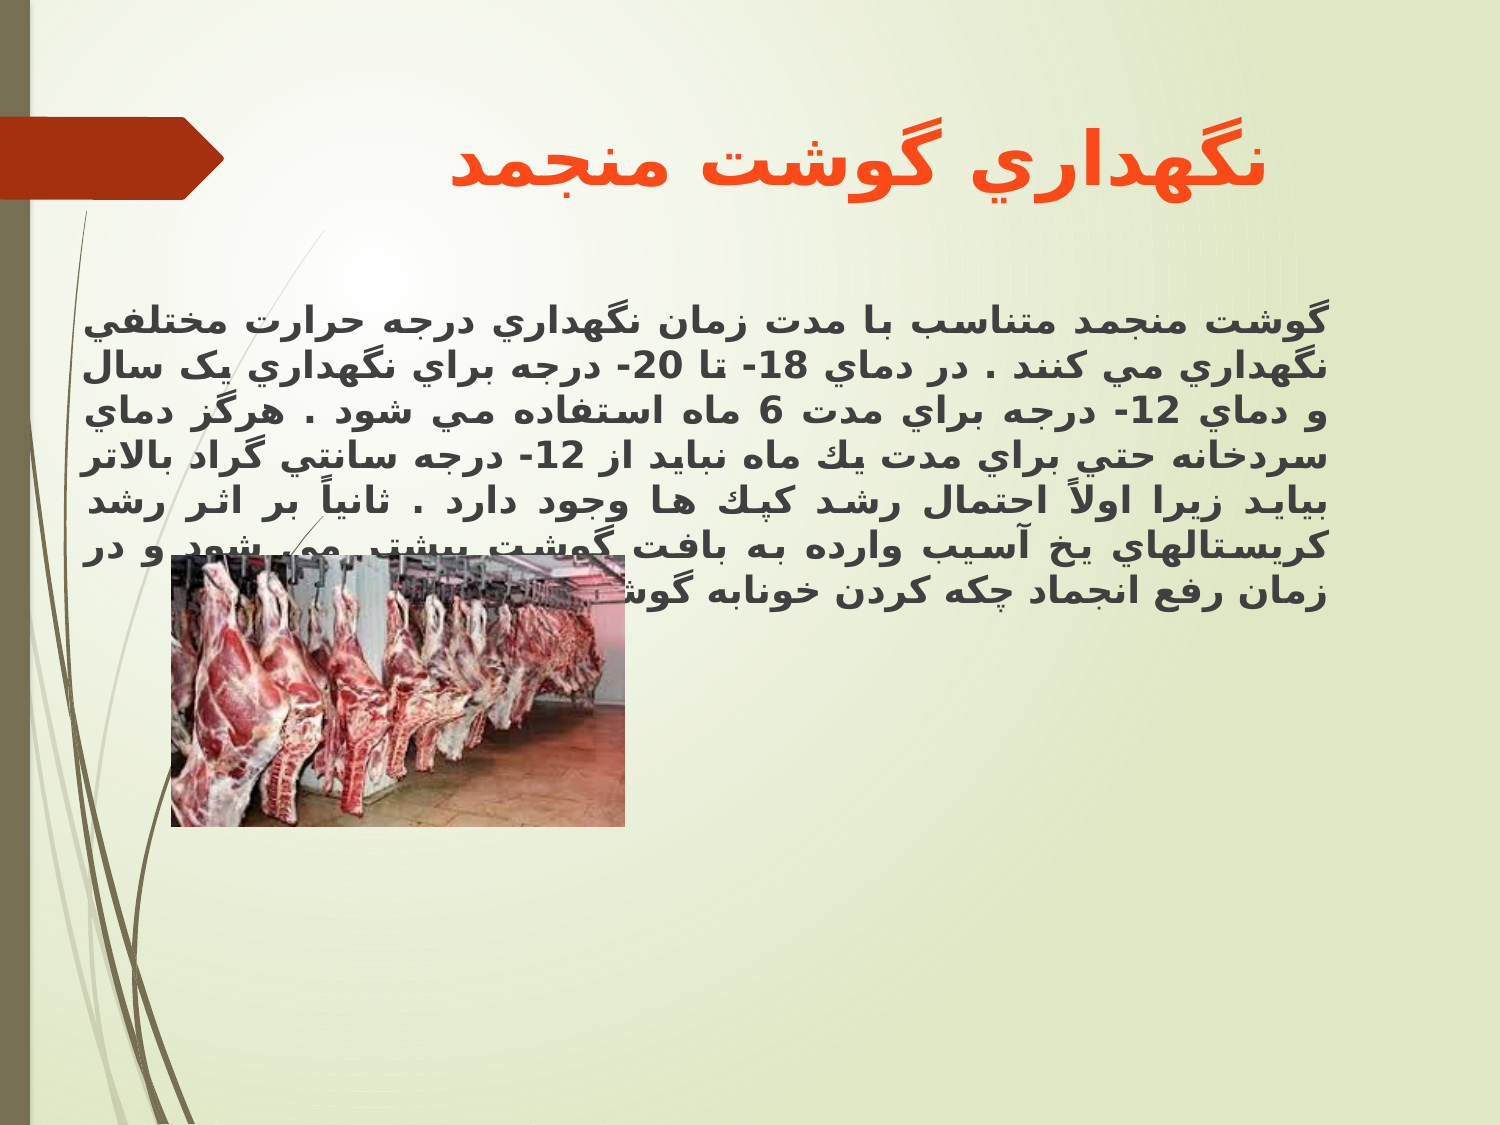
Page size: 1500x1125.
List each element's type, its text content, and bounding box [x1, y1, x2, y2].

list گوشت منجمد متناسب با مدت زمان نگهداري درجه حرارت مختلفي نگهداري مي كنند . در دماي 18- تا 20- درجه براي نگهداري یک سال و دماي 12- درجه براي مدت 6 ماه استفاده مي شود . هرگز دماي سردخانه حتي براي مدت يك ماه نبايد از 12- درجه سانتي گراد بالاتر بيايد زيرا اولاً احتمال رشد كپك ها وجود دارد . ثانياً بر اثر رشد كريستالهاي يخ آسيب وارده به بافت گوشت بيشتر مي شود و در زمان رفع انجماد چكه كردن خونابه گوشت بيشتر مي شود. [64, 243, 1401, 864]
picture [170, 554, 625, 828]
title نگهداري گوشت منجمد [319, 102, 1400, 243]
